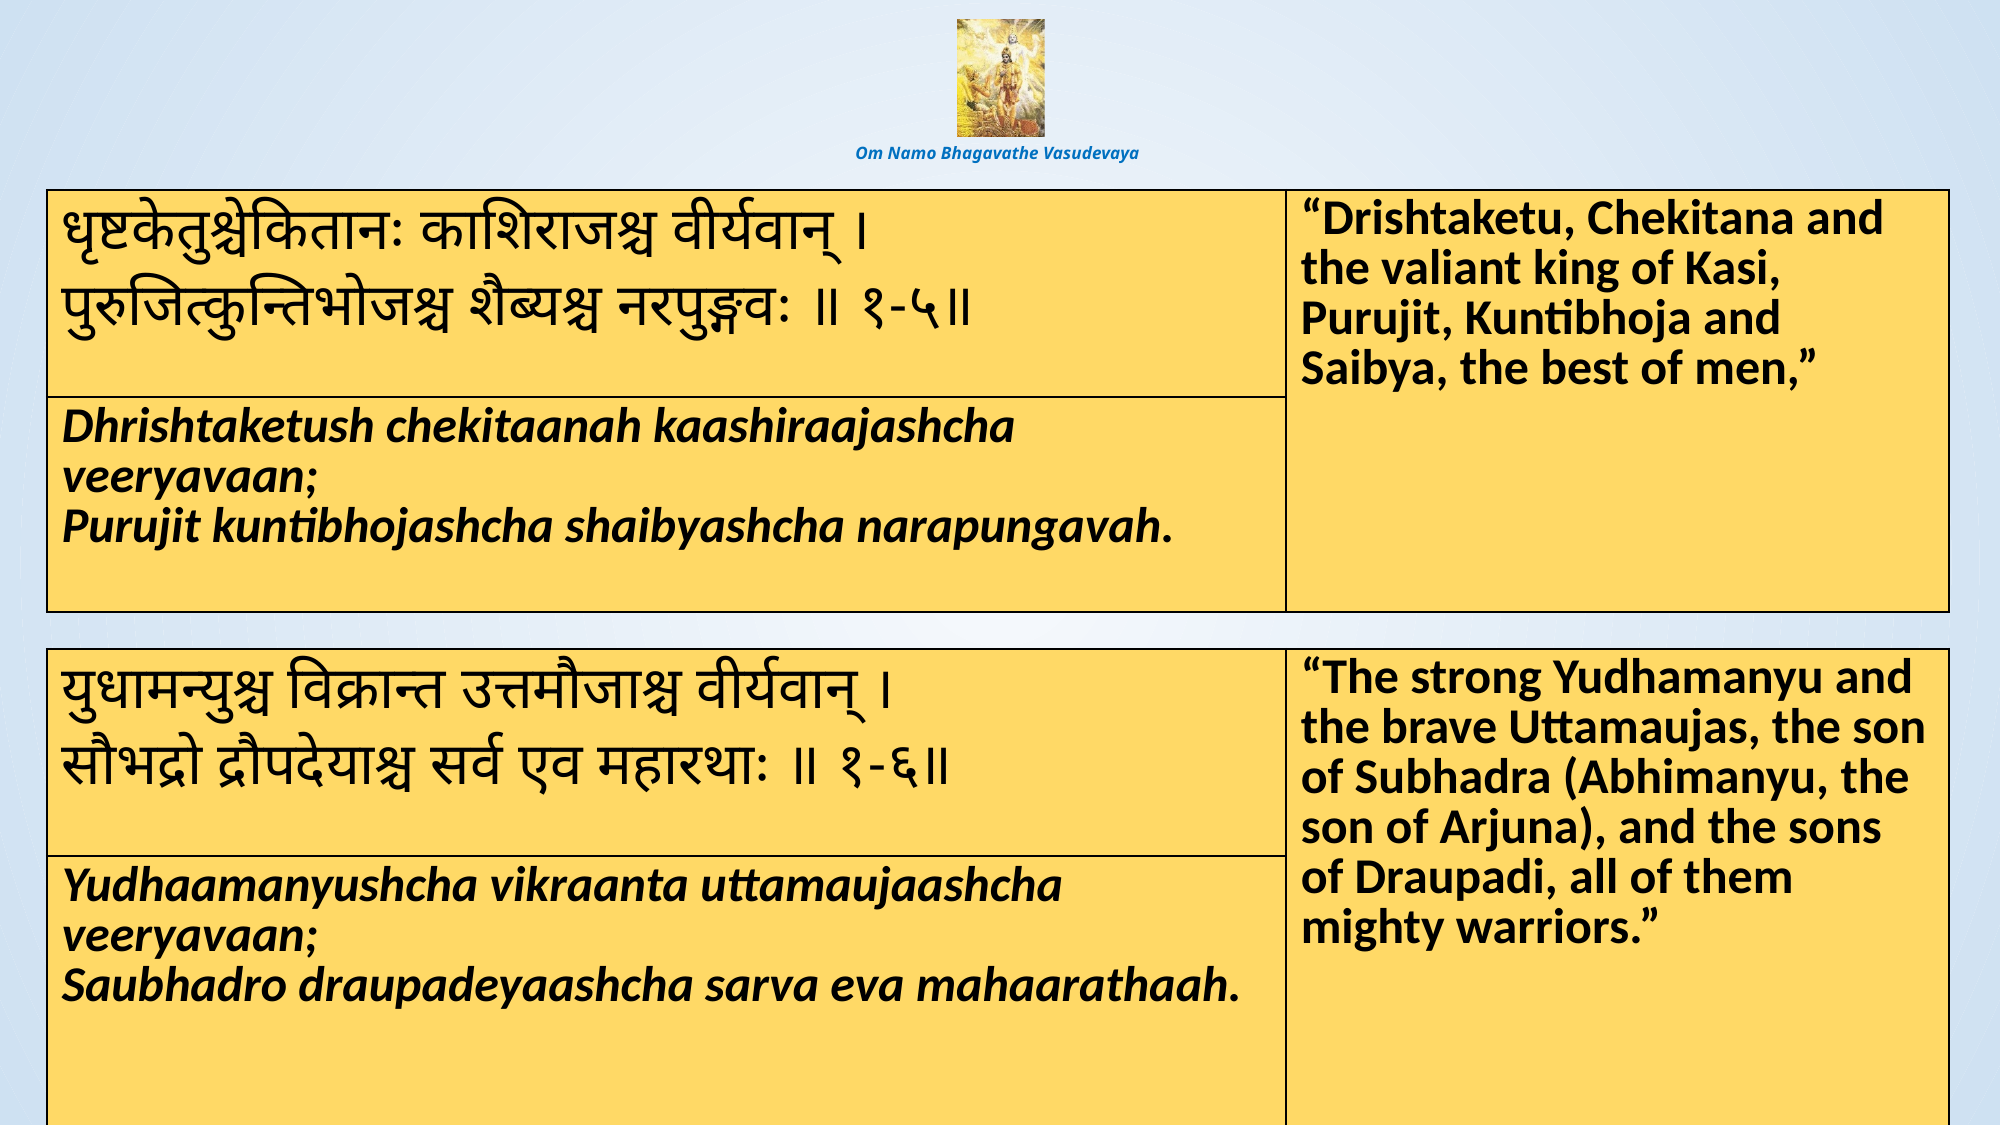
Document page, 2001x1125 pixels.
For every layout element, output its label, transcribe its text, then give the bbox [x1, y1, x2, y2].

table_cell Dhrishtaketush chekitaanah kaashiraajashcha veeryavaan; Purujit kuntibhojashcha shaibyashcha narapungavah. [48, 398, 1285, 611]
table_cell Yudhaamanyushcha vikraanta uttamaujaashcha veeryavaan; Saubhadro draupadeyaashcha sarva eva mahaarathaah. [48, 857, 1285, 1125]
table_header “Drishtaketu, Chekitana and the valiant king of Kasi, Purujit, Kuntibhoja and Saibya, the best of men,” [1287, 191, 1948, 611]
title Om Namo Bhagavathe Vasudevaya [135, 136, 1861, 171]
picture [957, 19, 1045, 136]
table_header युधामन्युश्च विक्रान्त उत्तमौजाश्च वीर्यवान् । सौभद्रो द्रौपदेयाश्च सर्व एव महारथाः ॥ १-६॥ [48, 650, 1285, 855]
table_header धृष्टकेतुश्चेकितानः काशिराजश्च वीर्यवान् । पुरुजित्कुन्तिभोजश्च शैब्यश्च नरपुङ्गवः ॥ १-५॥ [48, 191, 1285, 396]
table_header “The strong Yudhamanyu and the brave Uttamaujas, the son of Subhadra (Abhimanyu, the son of Arjuna), and the sons of Draupadi, all of them mighty warriors.” [1287, 650, 1948, 1125]
